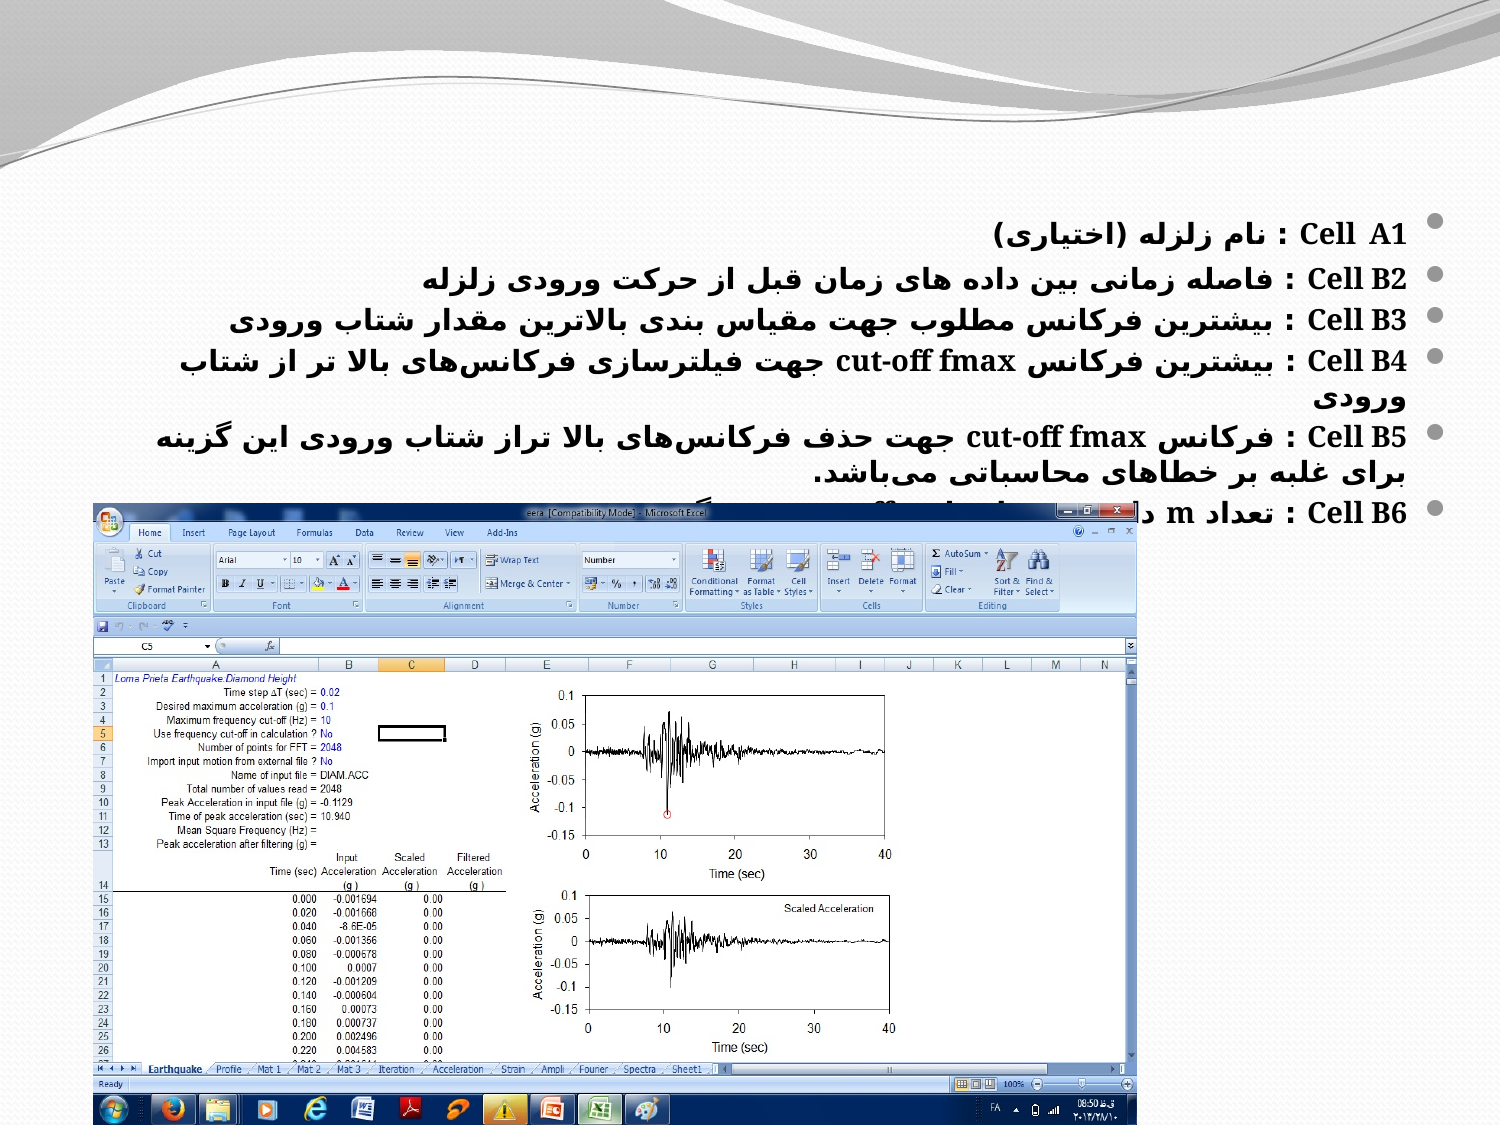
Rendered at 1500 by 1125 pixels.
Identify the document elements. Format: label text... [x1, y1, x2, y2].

table_cell [1137, 506, 1142, 838]
list Cell A1 : نام زلزله (اختیاری) Cell B2 : فاصله زمانی بین داده های زمان قبل از حرکت ورودی زلزله Cell B3 : بیشترین فرکانس مطلوب جهت مقیاس بندی بالاترین مقدار شتاب ورودی Cell B4 : بیشترین فرکانس cut-off fmax جهت فیلترسازی فرکانس‌های بالا تر از شتاب ورودی Cell B5 : فرکانس cut-off fmax جهت حذف فرکانس‌های بالا تراز شتاب ورودی این گزینه برای غلبه بر خطاهای محاسباتی می‌باشد. Cell B6 : تعداد m داده در محاسبات fft تعریف می‌گردد. [117, 117, 1468, 838]
picture [93, 503, 1137, 1125]
